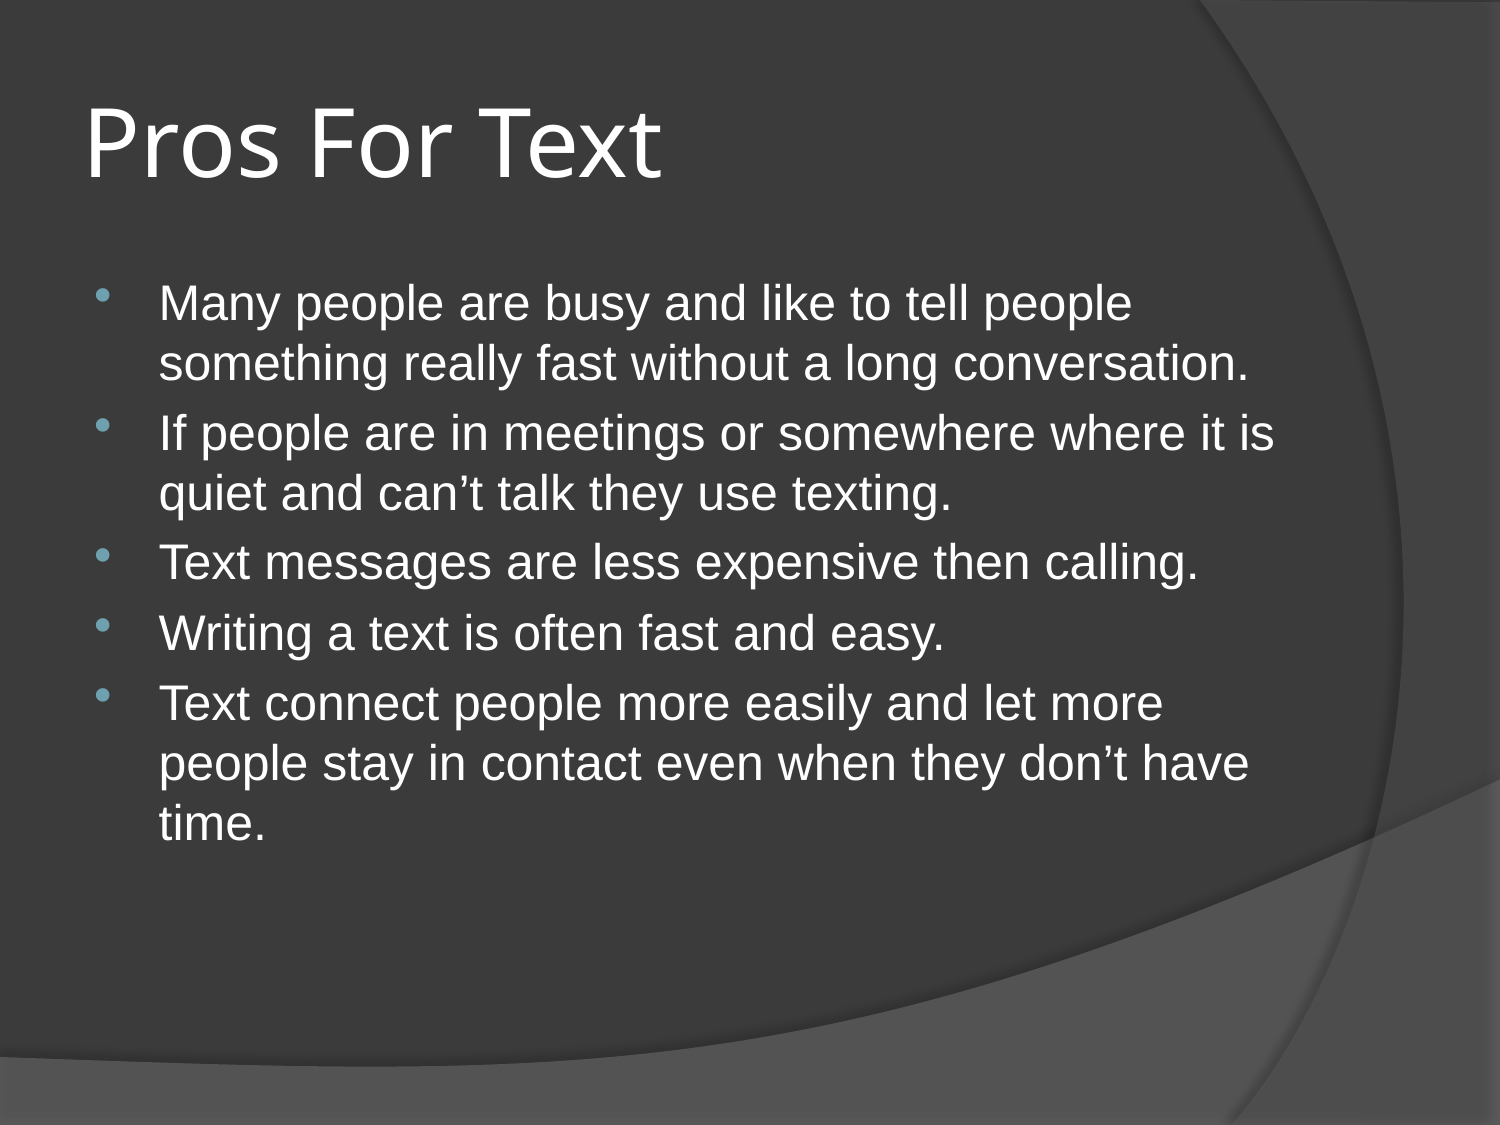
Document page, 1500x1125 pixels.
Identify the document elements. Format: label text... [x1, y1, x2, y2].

list Many people are busy and like to tell people something really fast without a long conversation. If people are in meetings or somewhere where it is quiet and can’t talk they use texting. Text messages are less expensive then calling. Writing a text is often fast and easy. Text connect people more easily and let more people stay in contact even when they don’t have time. [74, 262, 1301, 1006]
title Pros For Text [74, 44, 1301, 233]
